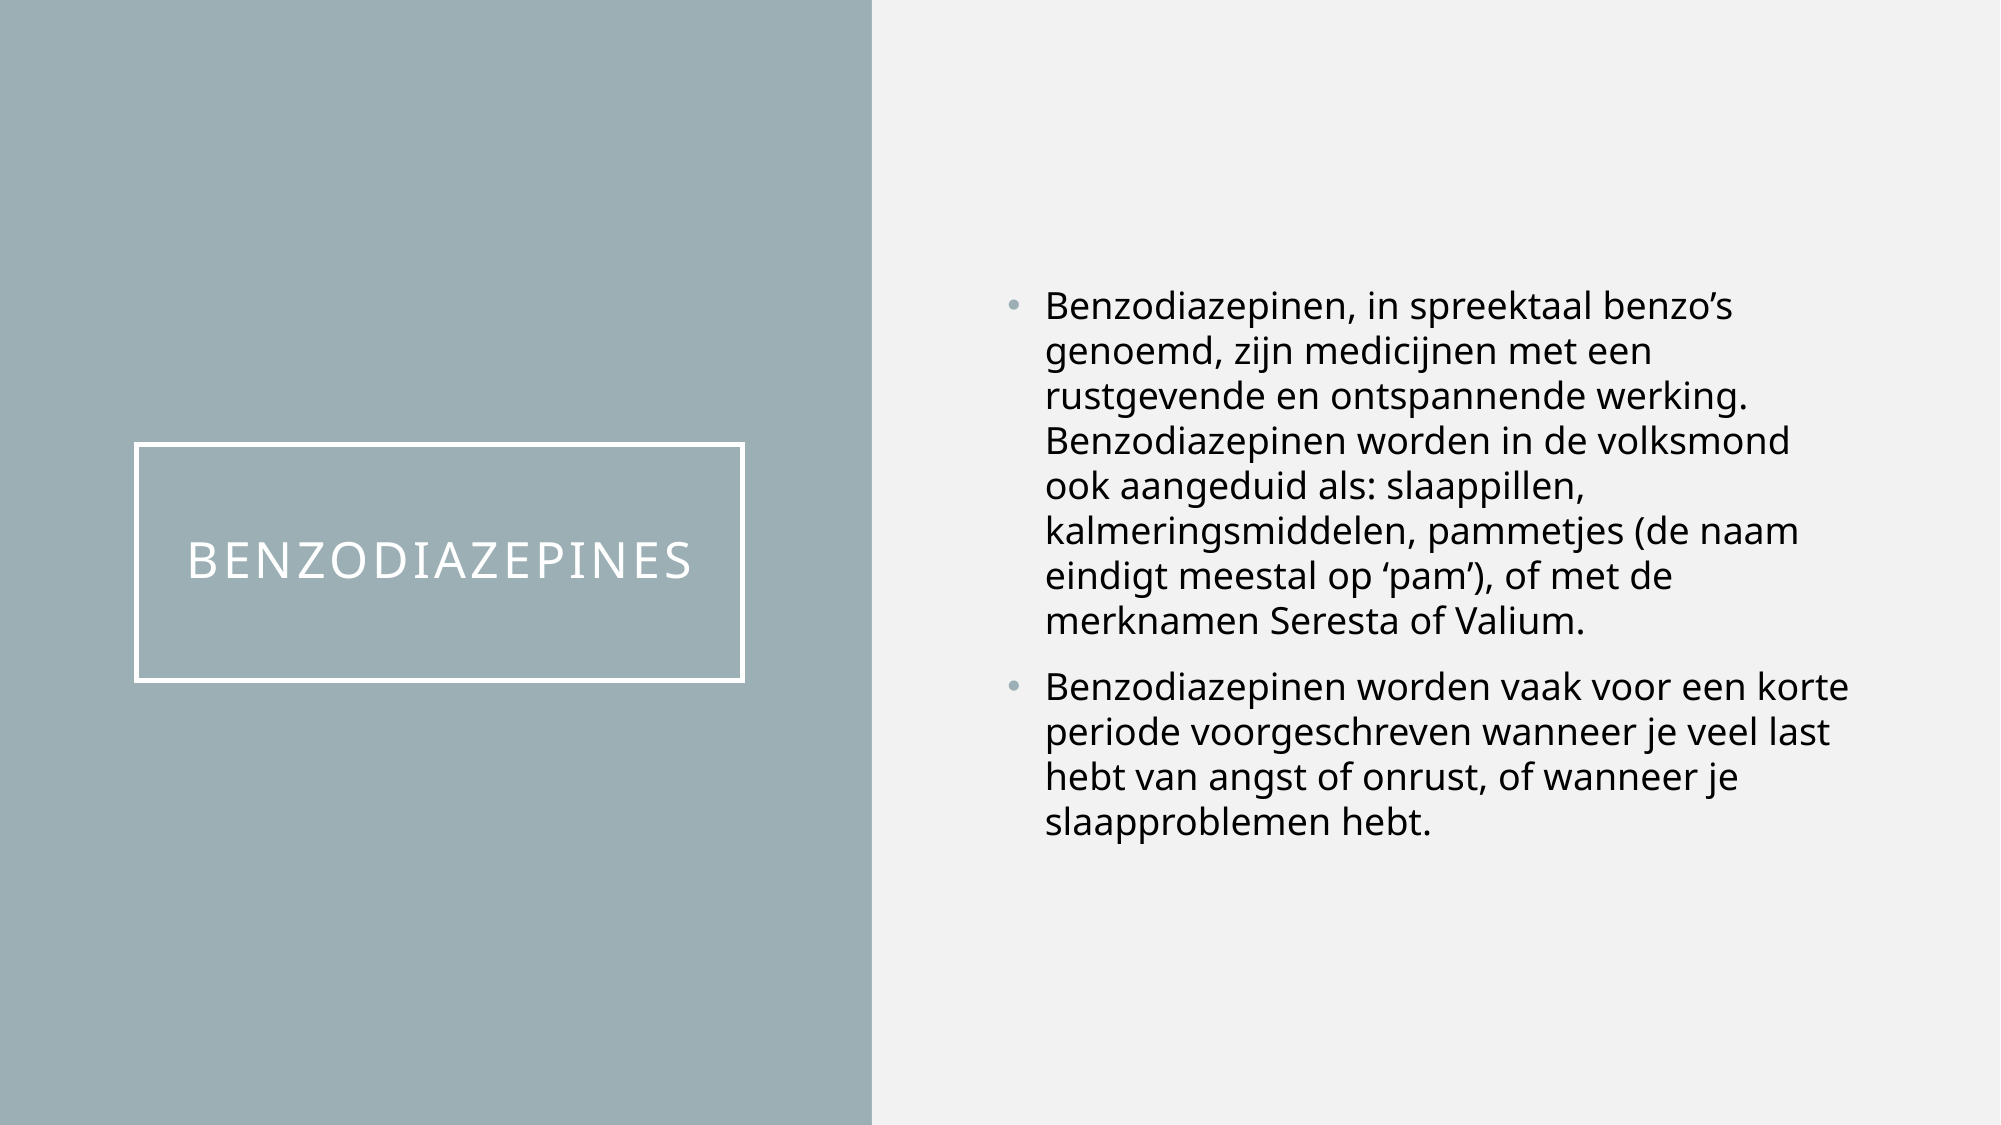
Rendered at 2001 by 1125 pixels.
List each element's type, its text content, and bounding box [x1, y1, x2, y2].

list Benzodiazepinen, in spreektaal benzo’s genoemd, zijn medicijnen met een rustgevende en ontspannende werking. Benzodiazepinen worden in de volksmond ook aangeduid als: slaappillen, kalmeringsmiddelen, pammetjes (de naam eindigt meestal op ‘pam’), of met de merknamen Seresta of Valium. Benzodiazepinen worden vaak voor een korte periode voorgeschreven wanneer je veel last hebt van angst of onrust, of wanneer je slaapproblemen hebt. [992, 131, 1880, 994]
title Benzodiazepines [134, 442, 745, 683]
text_box [871, 0, 2000, 1125]
